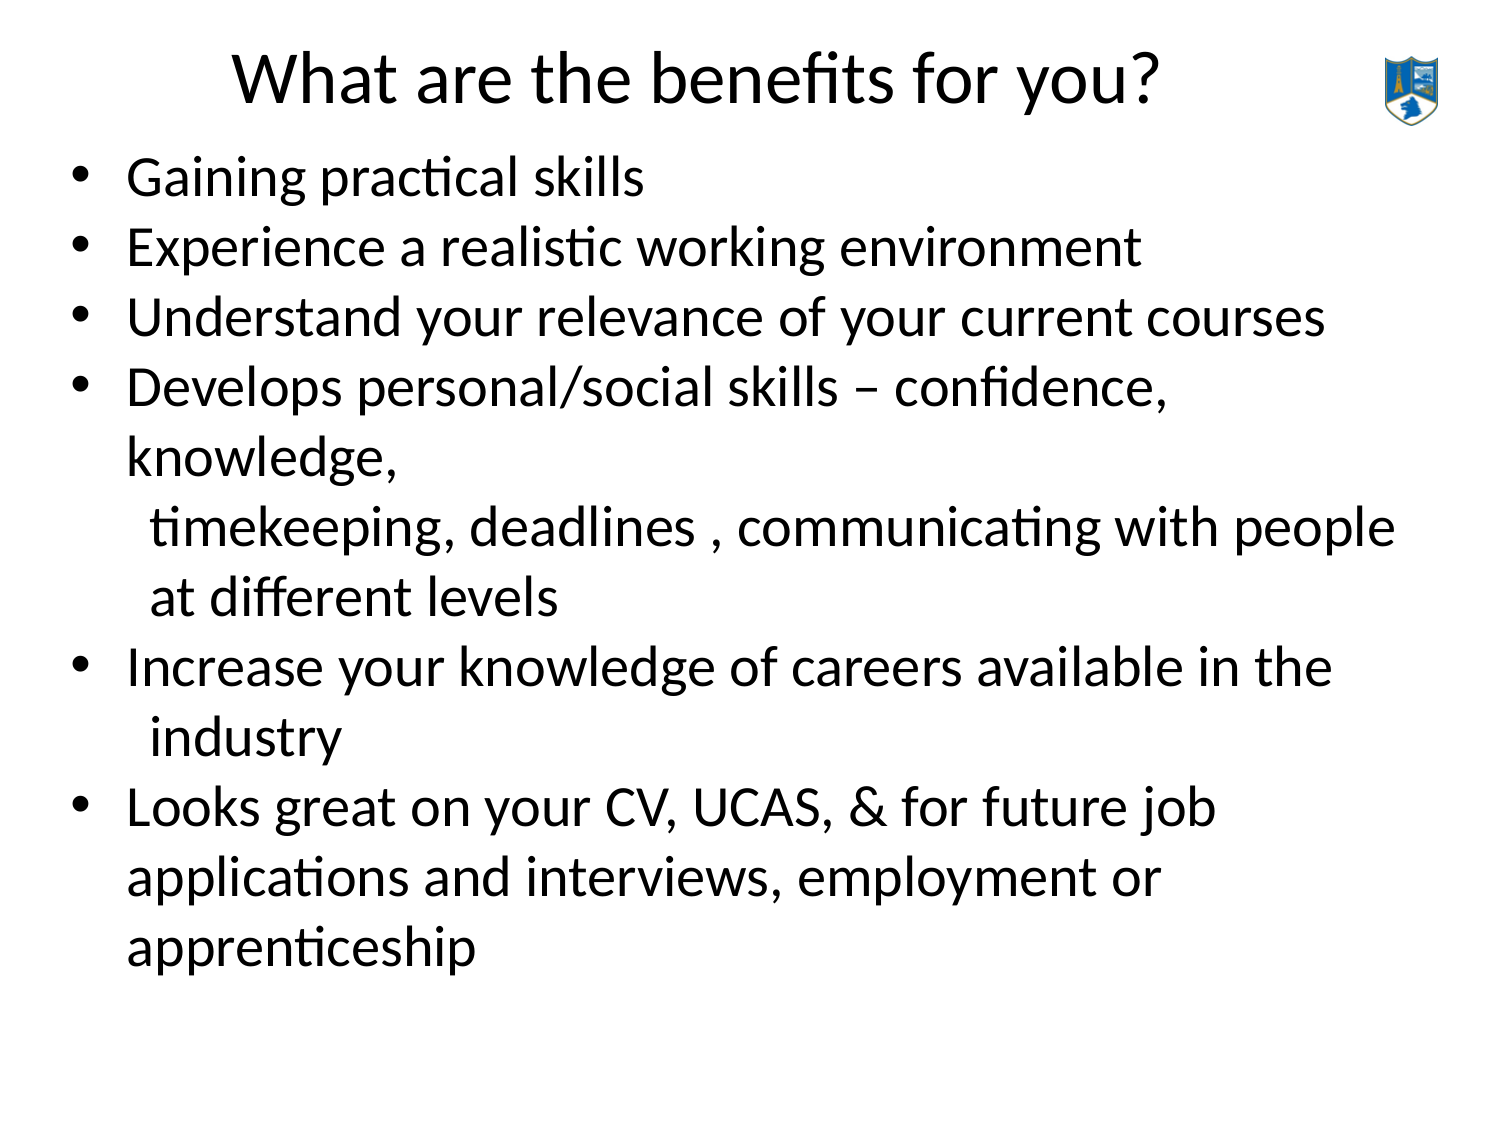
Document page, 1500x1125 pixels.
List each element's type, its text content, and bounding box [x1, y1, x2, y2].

text_box What are the benefits for you? [95, 21, 1301, 126]
picture [1385, 56, 1438, 126]
text_box Gaining practical skills Experience a realistic working environment Understand your relevance of your current courses Develops personal/social skills – confidence, knowledge, timekeeping, deadlines , communicating with people at different levels Increase your knowledge of careers available in the industry Looks great on your CV, UCAS, & for future job applications and interviews, employment or apprenticeship [55, 130, 1445, 986]
